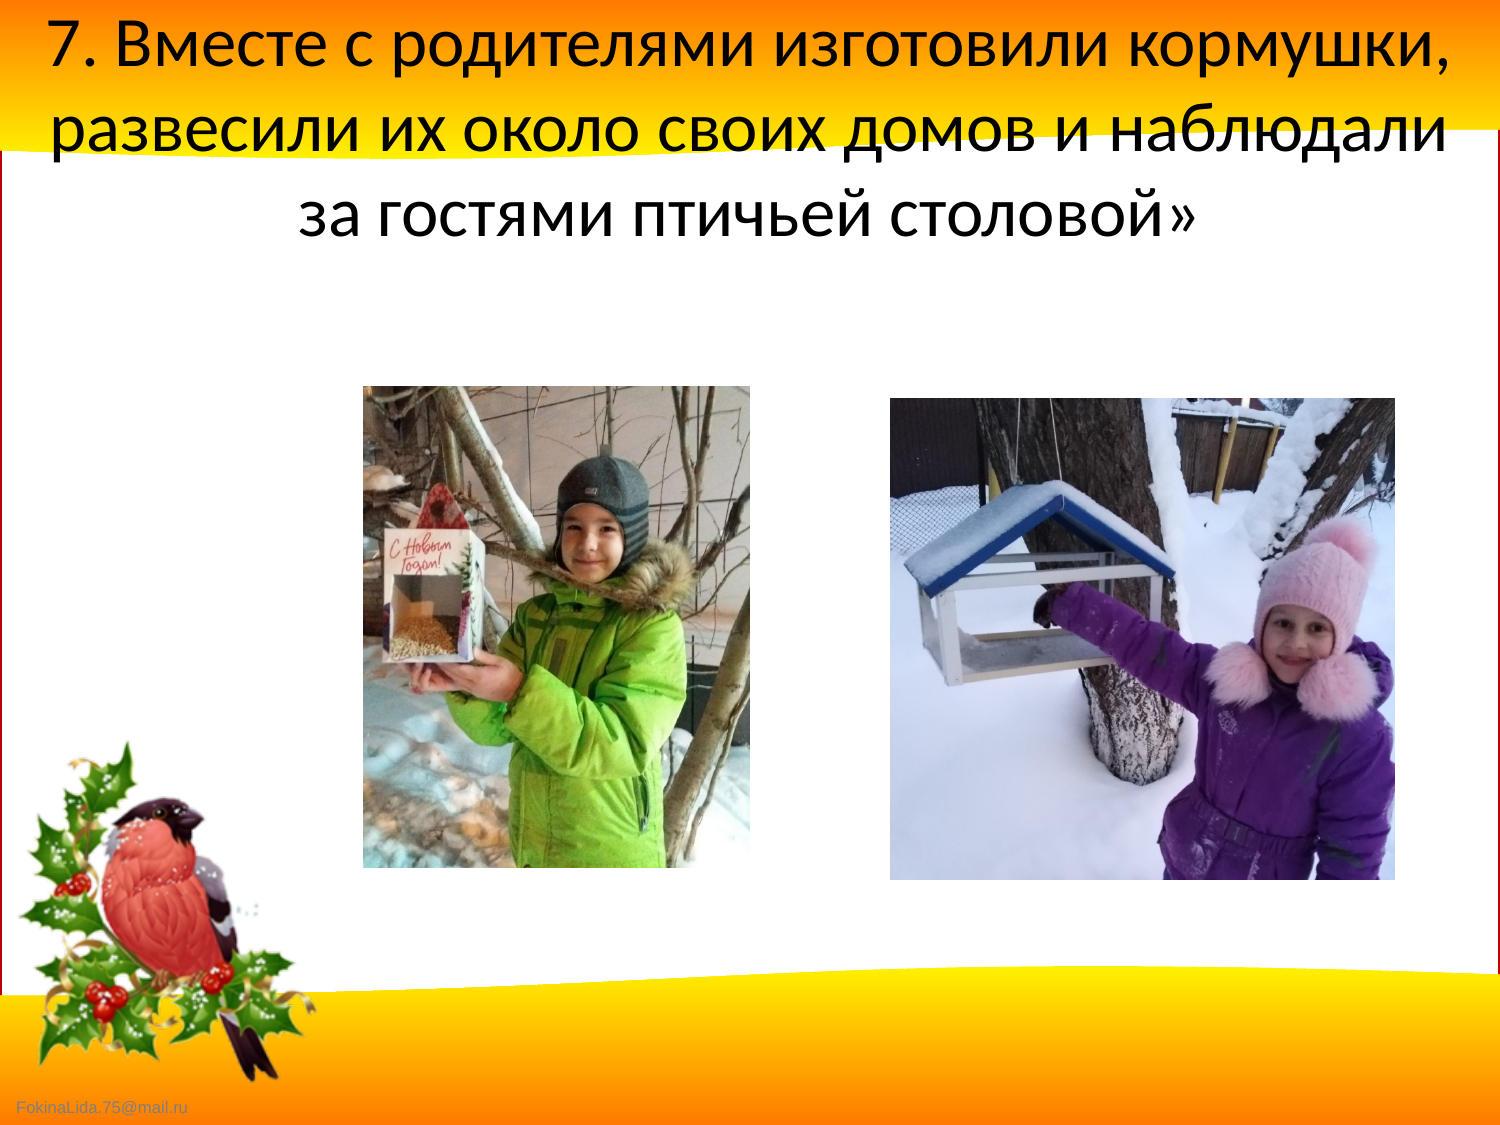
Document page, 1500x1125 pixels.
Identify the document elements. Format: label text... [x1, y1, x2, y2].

picture [0, 739, 357, 1125]
picture [890, 398, 1395, 881]
picture [362, 386, 751, 868]
title 7. Вместе с родителями изготовили кормушки, развесили их около своих домов и наблюдали за гостями птичьей столовой» [0, 23, 1500, 204]
